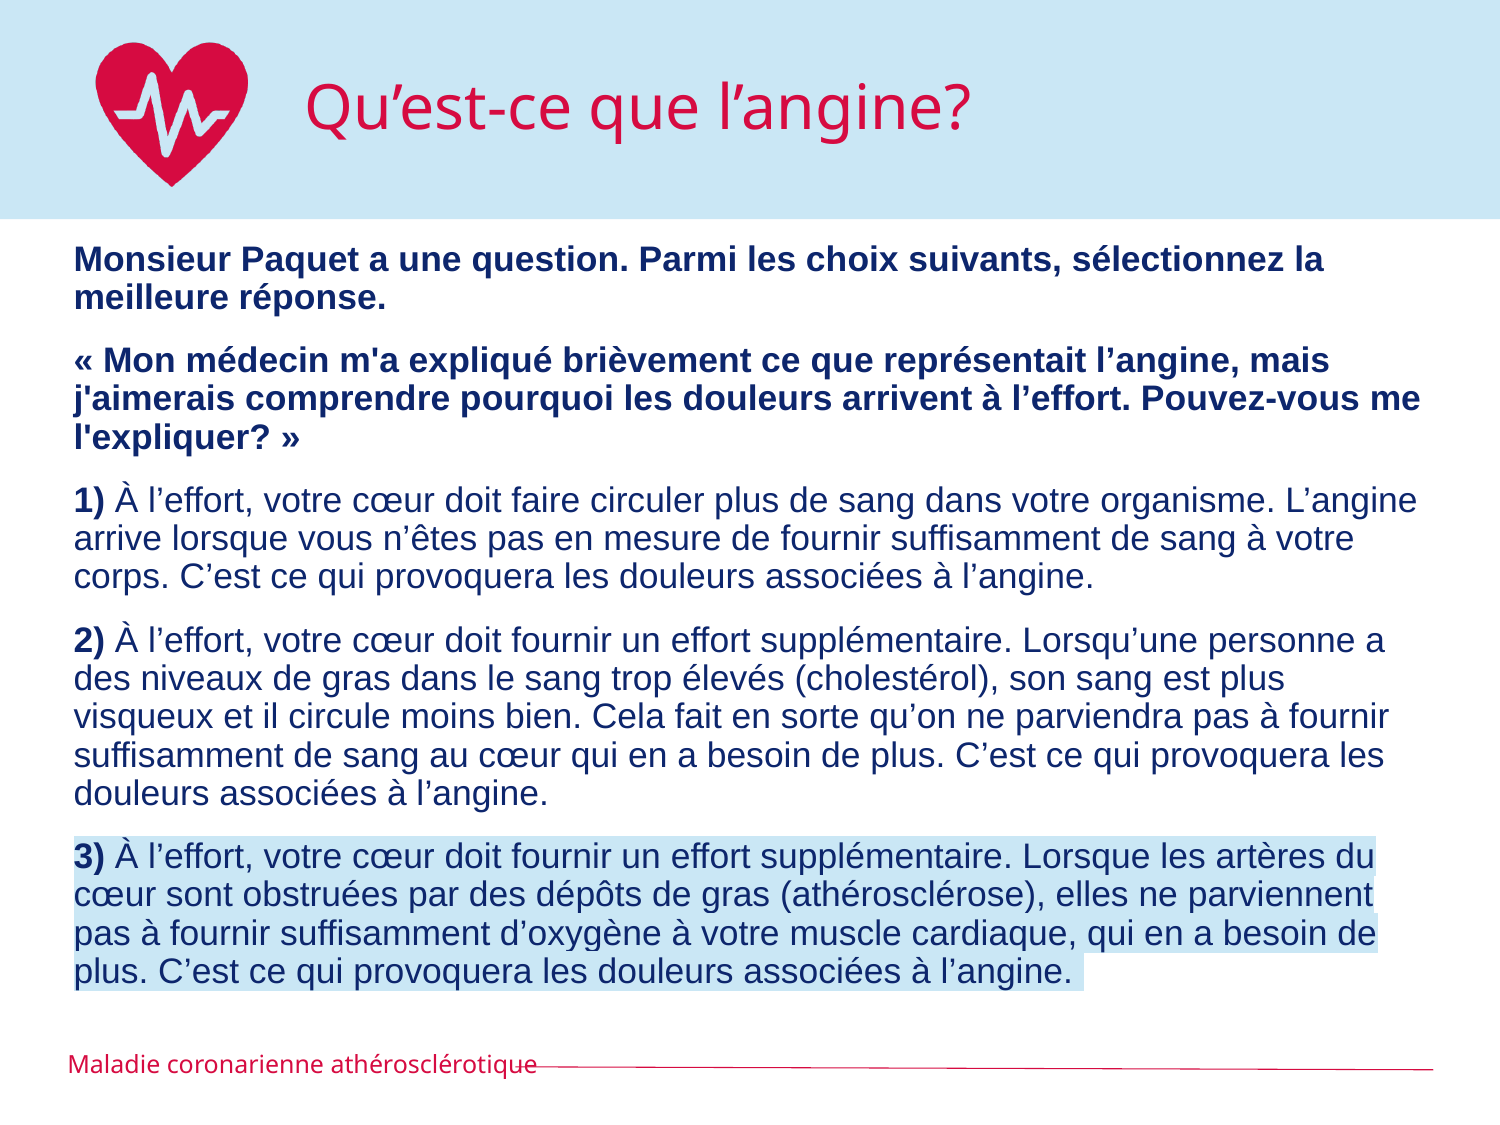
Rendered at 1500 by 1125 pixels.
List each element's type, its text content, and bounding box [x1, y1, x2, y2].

text_box Monsieur Paquet a une question. Parmi les choix suivants, sélectionnez la meilleure réponse. « Mon médecin m'a expliqué brièvement ce que représentait l’angine, mais j'aimerais comprendre pourquoi les douleurs arrivent à l’effort. Pouvez-vous me l'expliquer? » 1) À l’effort, votre cœur doit faire circuler plus de sang dans votre organisme. L’angine arrive lorsque vous n’êtes pas en mesure de fournir suffisamment de sang à votre corps. C’est ce qui provoquera les douleurs associées à l’angine. 2) À l’effort, votre cœur doit fournir un effort supplémentaire. Lorsqu’une personne a des niveaux de gras dans le sang trop élevés (cholestérol), son sang est plus visqueux et il circule moins bien. Cela fait en sorte qu’on ne parviendra pas à fournir suffisamment de sang au cœur qui en a besoin de plus. C’est ce qui provoquera les douleurs associées à l’angine. 3) À l’effort, votre cœur doit fournir un effort supplémentaire. Lorsque les artères du cœur sont obstruées par des dépôts de gras (athérosclérose), elles ne parviennent pas à fournir suffisamment d’oxygène à votre muscle cardiaque, qui en a besoin de plus. C’est ce qui provoquera les douleurs associées à l’angine. [58, 225, 1446, 783]
picture [64, 7, 279, 222]
title Qu’est-ce que l’angine? [289, 59, 1397, 160]
